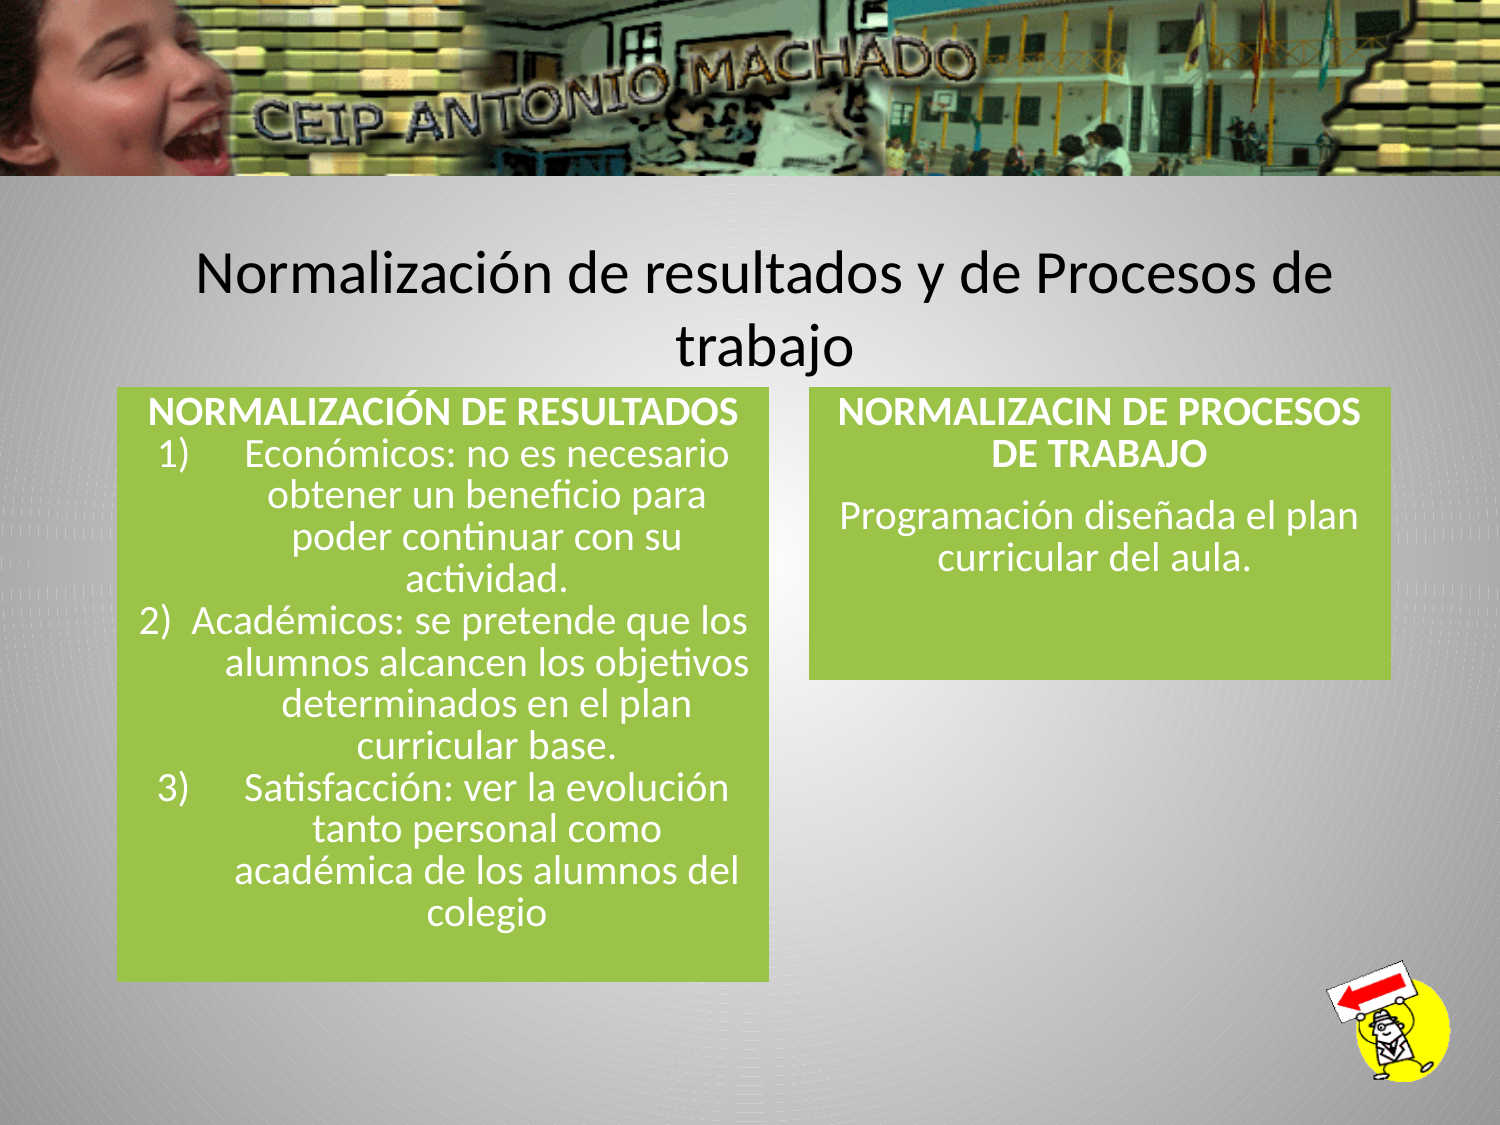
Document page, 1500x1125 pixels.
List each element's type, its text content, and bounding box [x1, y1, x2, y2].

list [0, 0, 1500, 177]
picture [1323, 960, 1464, 1084]
table_header NORMALIZACIÓN DE RESULTADOS Económicos: no es necesario obtener un beneficio para poder continuar con su actividad. 2) Académicos: se pretende que los alumnos alcancen los objetivos determinados en el plan curricular base. Satisfacción: ver la evolución tanto personal como académica de los alumnos del colegio [117, 387, 769, 982]
title Normalización de resultados y de Procesos de trabajo [93, 222, 1437, 387]
table_header NORMALIZACIN DE PROCESOS DE TRABAJO Programación diseñada el plan curricular del aula. [809, 387, 1391, 680]
